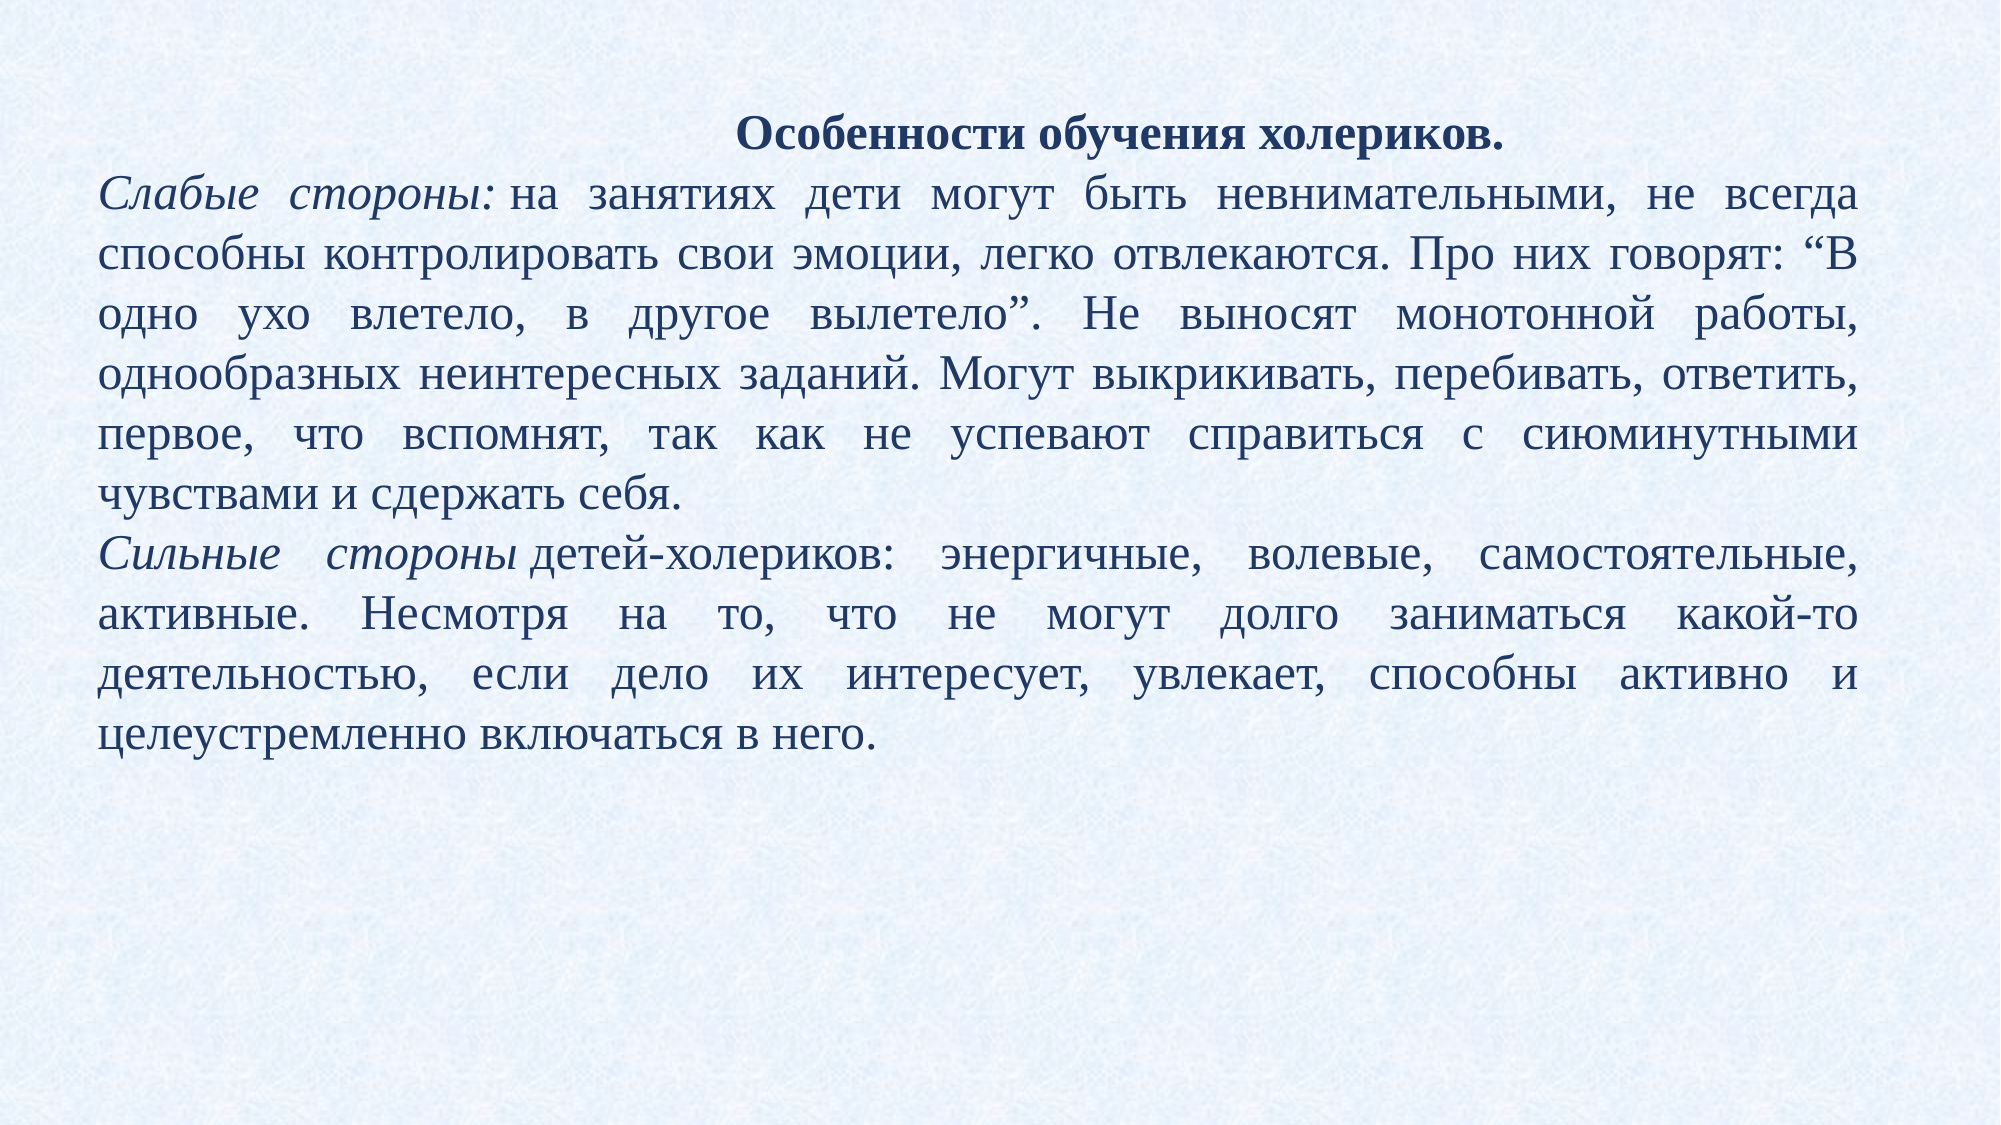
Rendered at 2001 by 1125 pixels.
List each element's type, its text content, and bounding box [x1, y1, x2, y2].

text_box Особенности обучения холериков. Слабые стороны: на занятиях дети могут быть невнимательными, не всегда способны контролировать свои эмоции, легко отвлекаются. Про них говорят: “В одно ухо влетело, в другое вылетело”. Не выносят монотонной работы, однообразных неинтересных заданий. Могут выкрикивать, перебивать, ответить, первое, что вспомнят, так как не успевают справиться с сиюминутными чувствами и сдержать себя. Сильные стороны детей-холериков: энергичные, волевые, самостоятельные, активные. Несмотря на то, что не могут долго заниматься какой-то деятельностью, если дело их интересует, увлекает, способны активно и целеустремленно включаться в него. [82, 91, 1875, 812]
